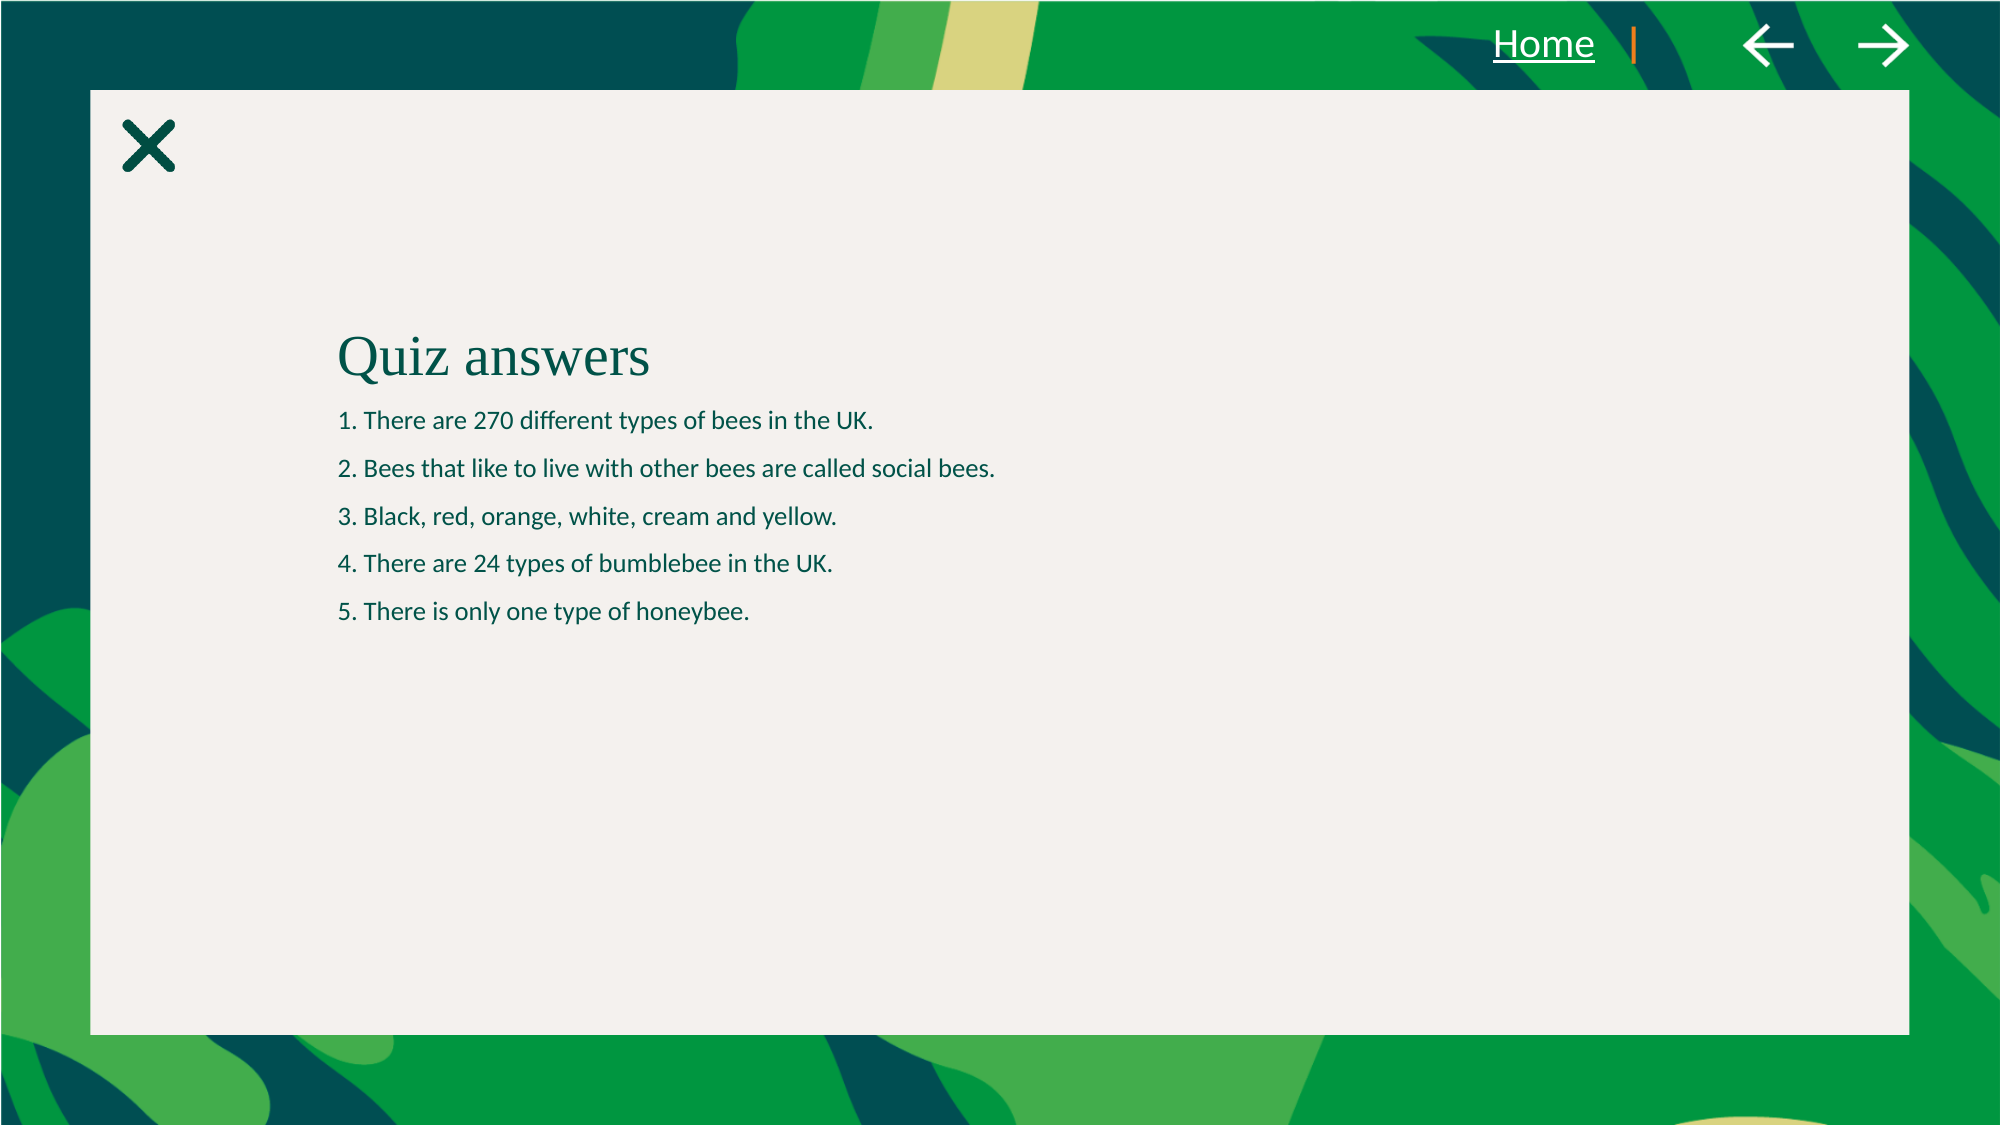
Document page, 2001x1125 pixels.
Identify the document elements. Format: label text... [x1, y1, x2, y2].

text_box Home | [1563, 25, 1682, 74]
text_box [1563, 89, 1911, 1036]
text_box [89, 89, 437, 1036]
title Quiz answers 1. There are 270 different types of bees in the UK. 2. Bees that like to live with other bees are called social bees. 3. Black, red, orange, white, cream and yellow. 4. There are 24 types of bumblebee in the UK. 5. There is only one type of honeybee. [322, 275, 437, 850]
picture [3, 0, 2000, 1125]
